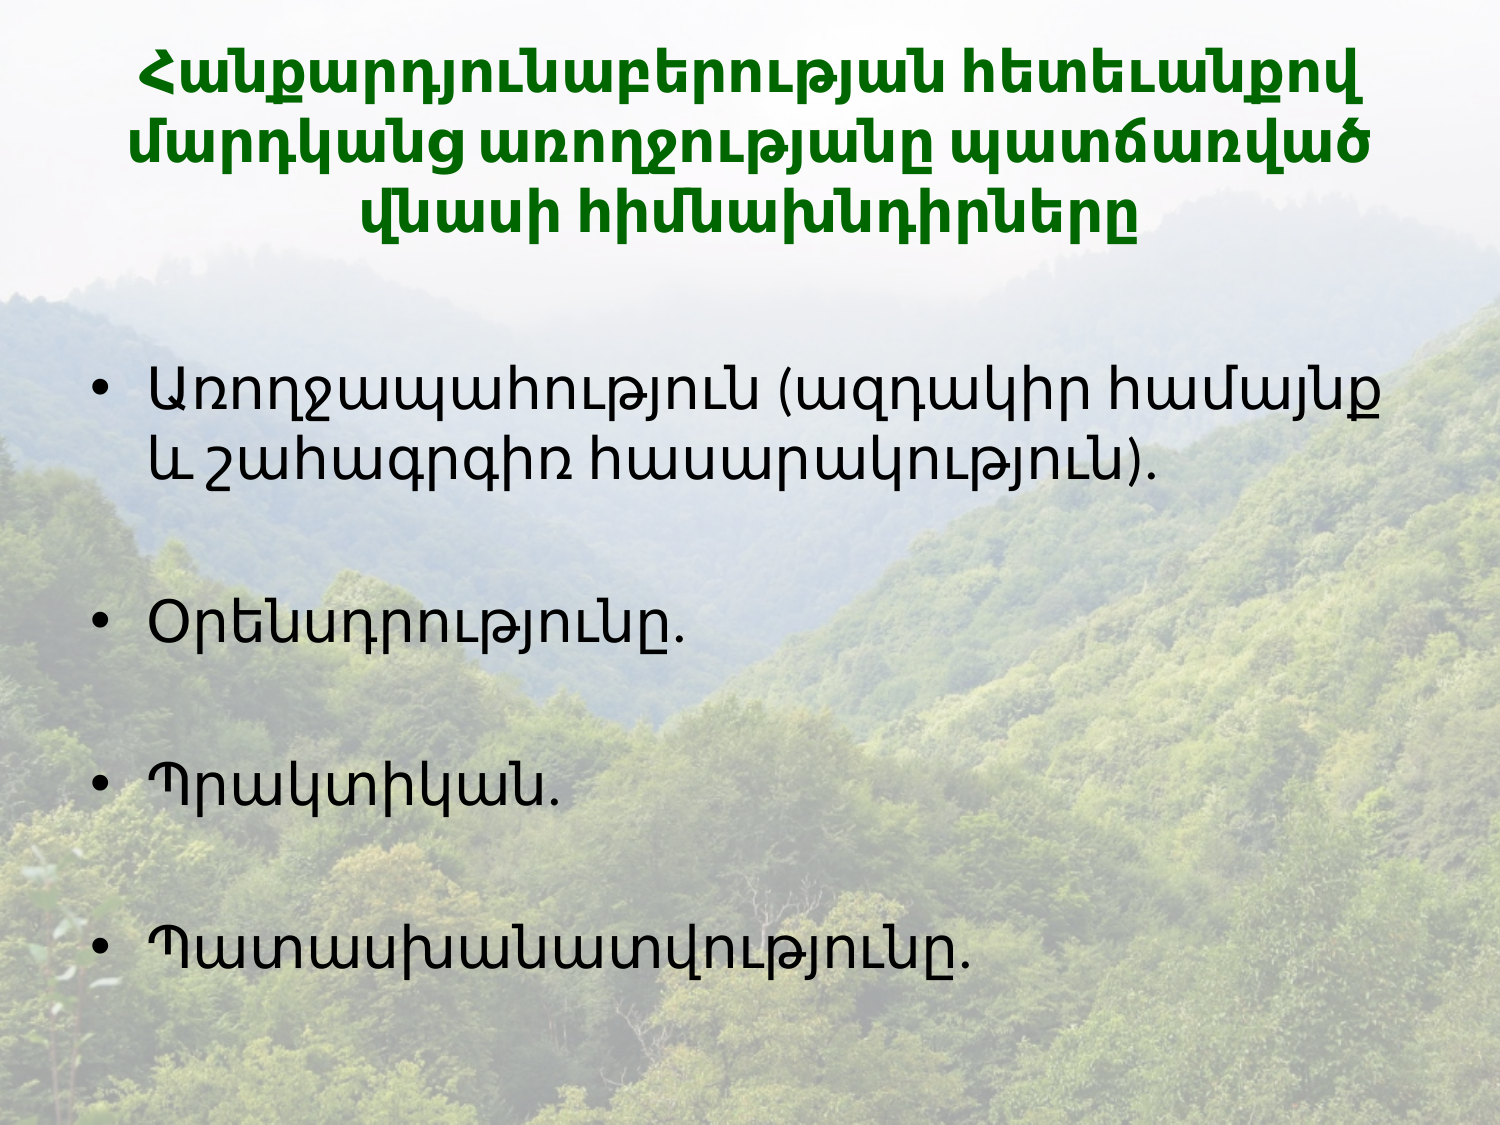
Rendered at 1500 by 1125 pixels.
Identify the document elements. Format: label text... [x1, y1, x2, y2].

list Առողջապահություն (ազդակիր համայնք և շահագրգիռ հասարակություն). Օրենսդրությունը. Պրակտիկան. Պատասխանատվությունը. [75, 262, 1425, 1005]
title Հանքարդյունաբերության հետեւանքով մարդկանց առողջությանը պատճառված վնասի հիմնախնդիրները [75, 45, 1425, 233]
